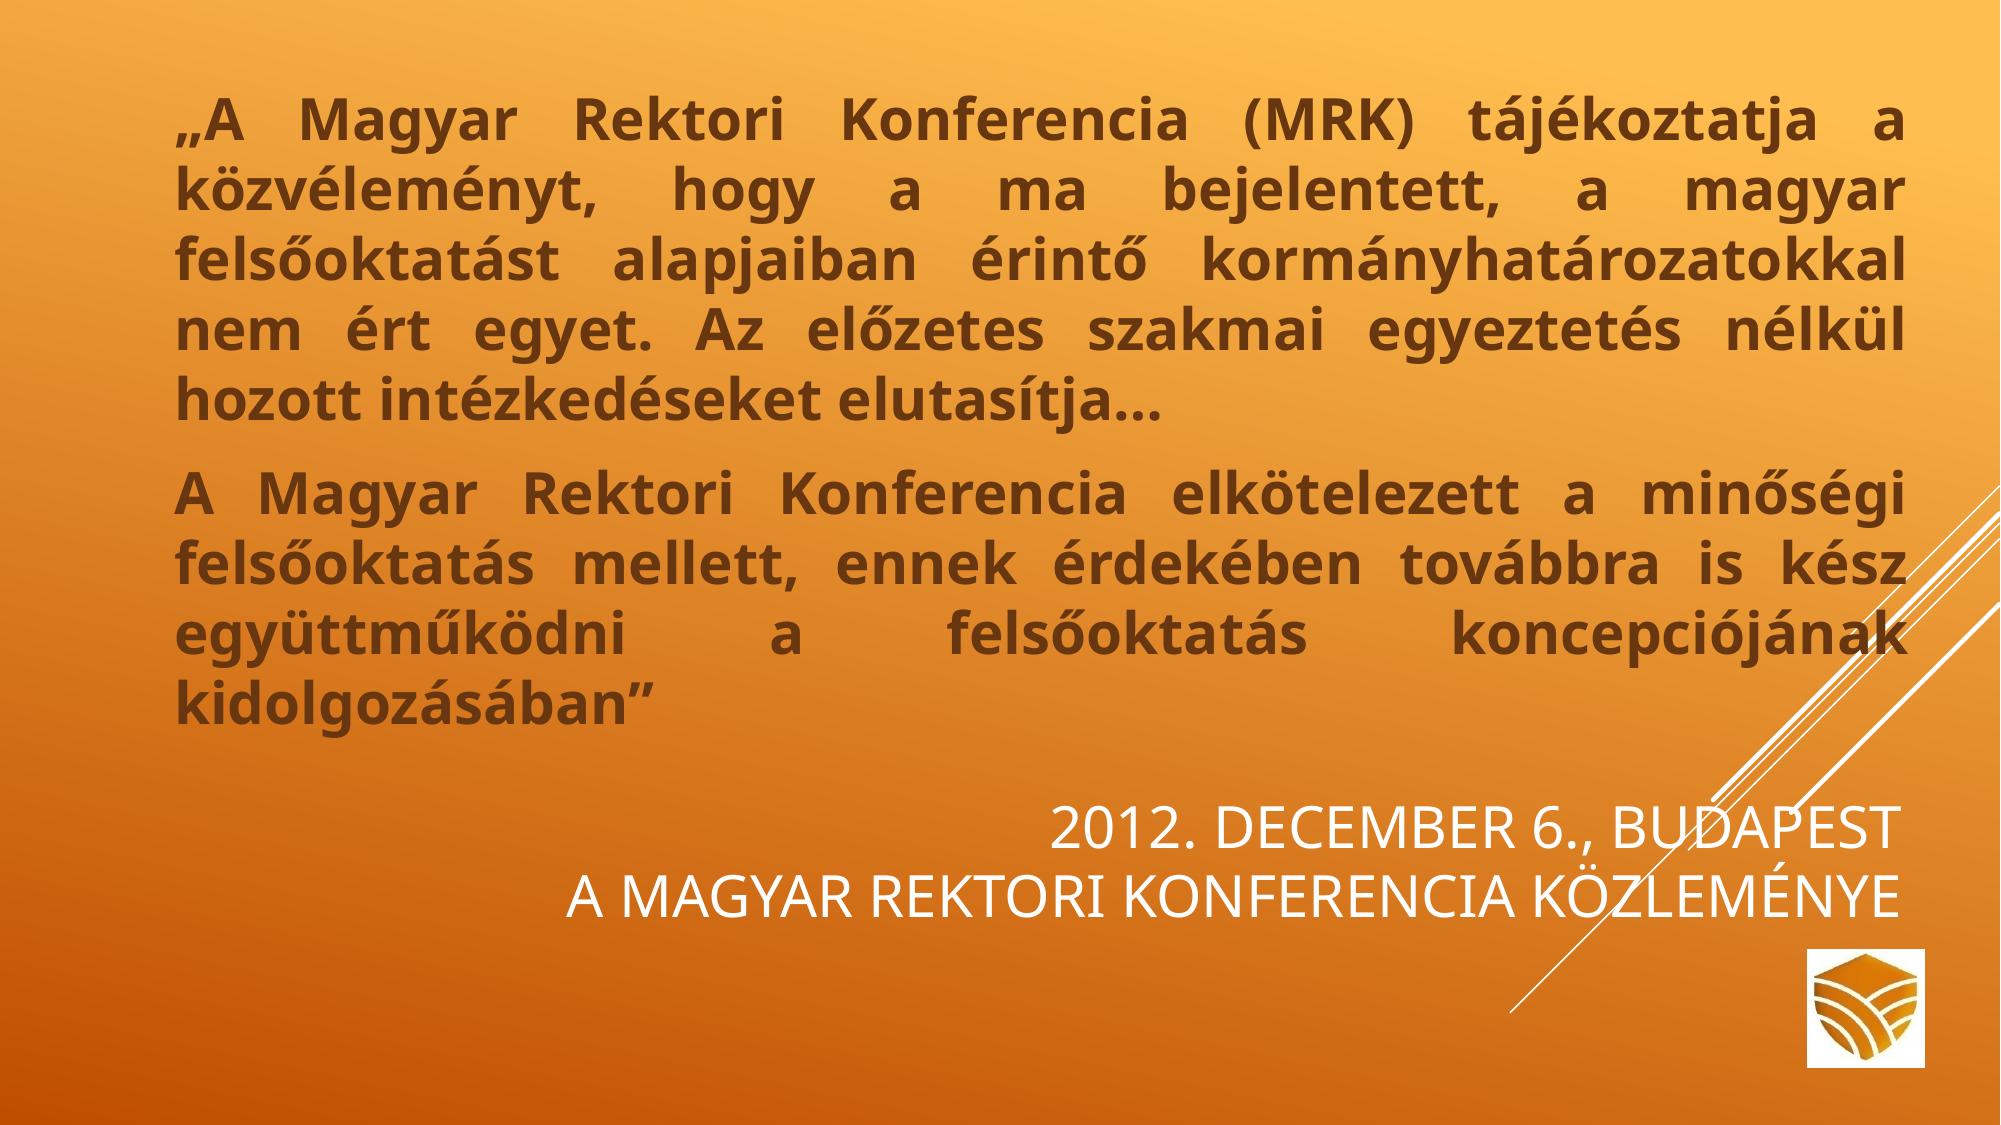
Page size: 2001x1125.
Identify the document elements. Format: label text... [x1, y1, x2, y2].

list „A Magyar Rektori Konferencia (MRK) tájékoztatja a közvéleményt, hogy a ma bejelentett, a magyar felsőoktatást alapjaiban érintő kormányhatározatokkal nem ért egyet. Az előzetes szakmai egyeztetés nélkül hozott intézkedéseket elutasítja… A Magyar Rektori Konferencia elkötelezett a minőségi felsőoktatás mellett, ennek érdekében továbbra is kész együttműködni a felsőoktatás koncepciójának kidolgozásában” [112, 112, 1924, 706]
picture [1807, 949, 1925, 1068]
title 2012. december 6., Budapest A Magyar Rektori konferencia közleménye [112, 736, 1918, 984]
